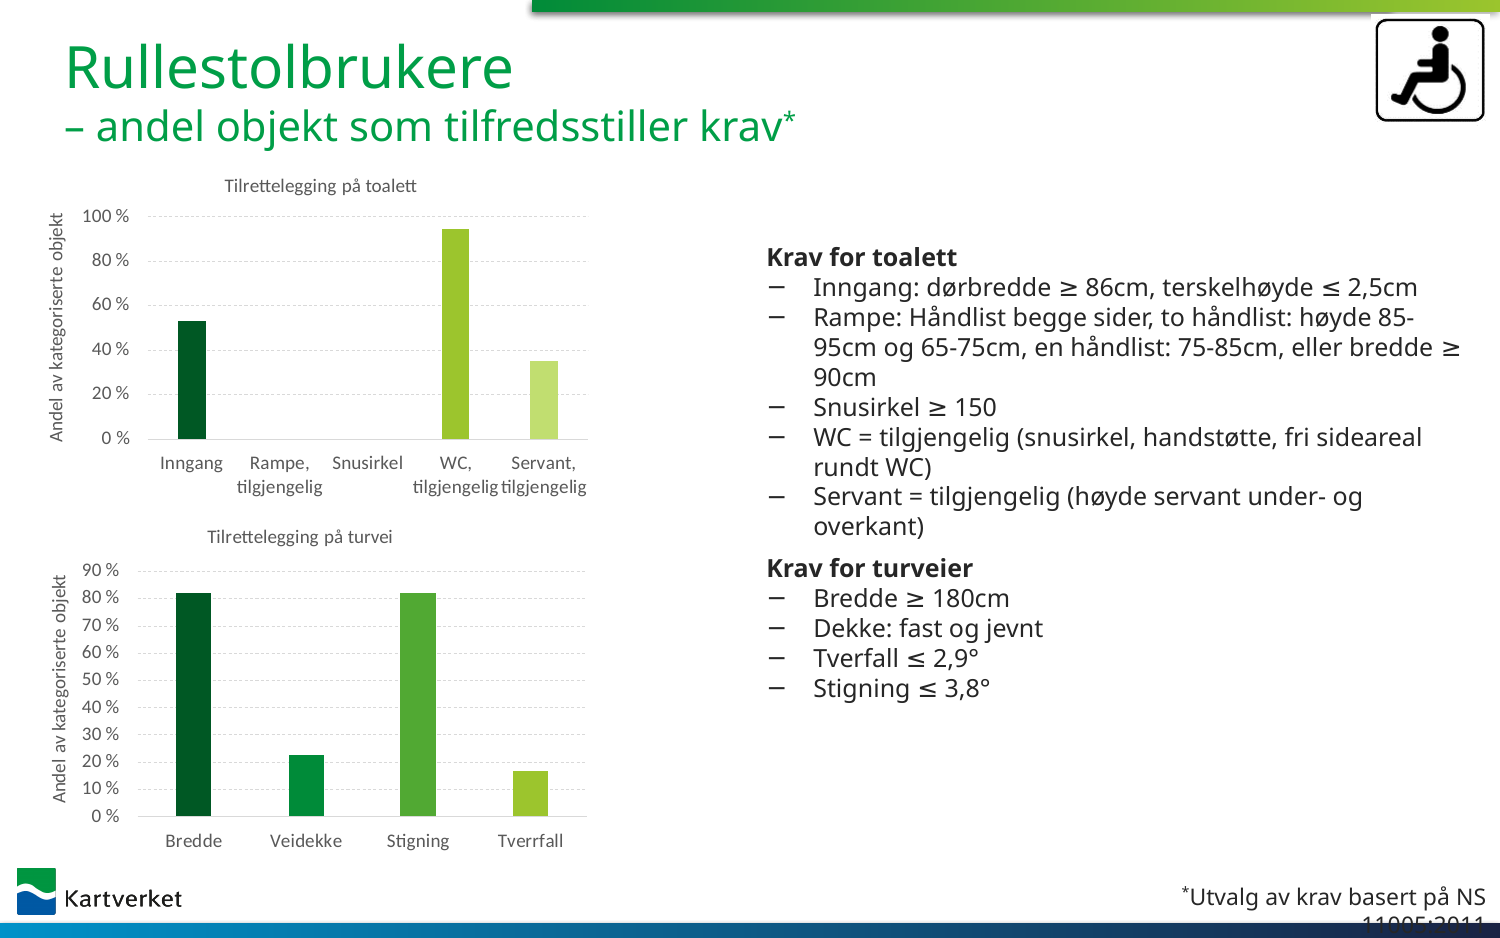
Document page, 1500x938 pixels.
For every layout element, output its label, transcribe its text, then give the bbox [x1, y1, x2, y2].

picture [41, 520, 598, 859]
picture [1371, 13, 1491, 127]
text_box Krav for turveier Bredde ≥ 180cm Dekke: fast og jevnt Tverfall ≤ 2,9° Stigning ≤ 3,8° [751, 545, 1483, 710]
picture [41, 166, 599, 505]
text_box *Utvalg av krav basert på NS 11005:2011 [1068, 873, 1500, 938]
text_box Rullestolbrukere – andel objekt som tilfredsstiller krav* [49, 14, 1431, 158]
text_box Krav for toalett Inngang: dørbredde ≥ 86cm, terskelhøyde ≤ 2,5cm Rampe: Håndlist begge sider, to håndlist: høyde 85-95cm og 65-75cm, en håndlist: 75-85cm, eller bredde ≥ 90cm Snusirkel ≥ 150 WC = tilgjengelig (snusirkel, handstøtte, fri sideareal rundt WC) Servant = tilgjengelig (høyde servant under- og overkant) [751, 234, 1483, 545]
